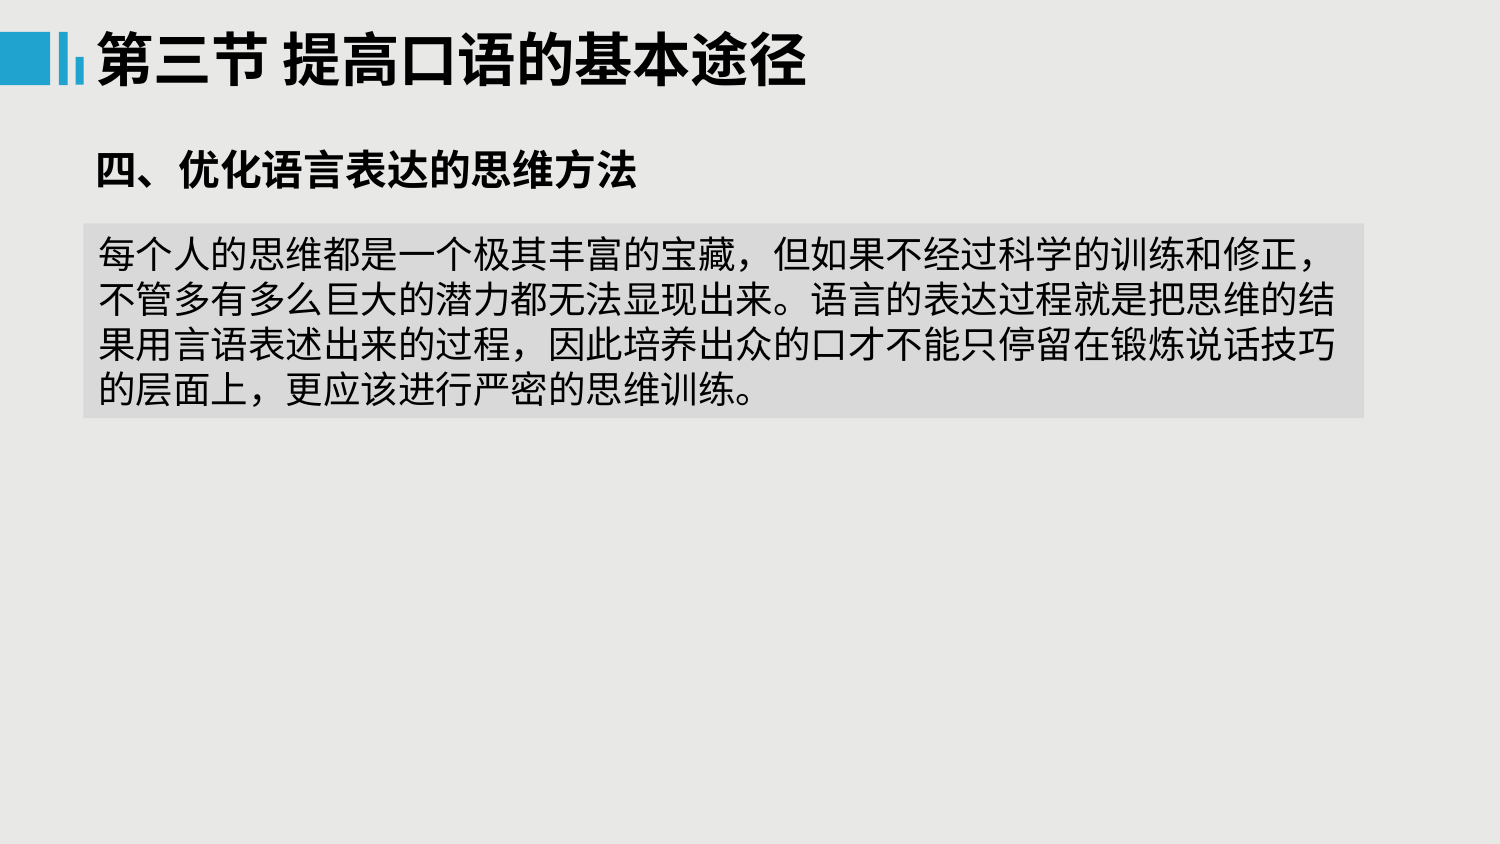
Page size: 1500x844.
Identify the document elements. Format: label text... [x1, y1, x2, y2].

text_box 每个人的思维都是一个极其丰富的宝藏，但如果不经过科学的训练和修正，不管多有多么巨大的潜力都无法显现出来。语言的表达过程就是把思维的结果用言语表述出来的过程，因此培养出众的口才不能只停留在锻炼说话技巧的层面上，更应该进行严密的思维训练。 [83, 223, 1365, 419]
text_box [74, 55, 83, 87]
text_box 四、优化语言表达的思维方法 [83, 138, 1304, 200]
text_box 第三节 提高口语的基本途径 [83, 17, 1412, 99]
text_box [57, 30, 70, 87]
text_box [0, 30, 52, 87]
